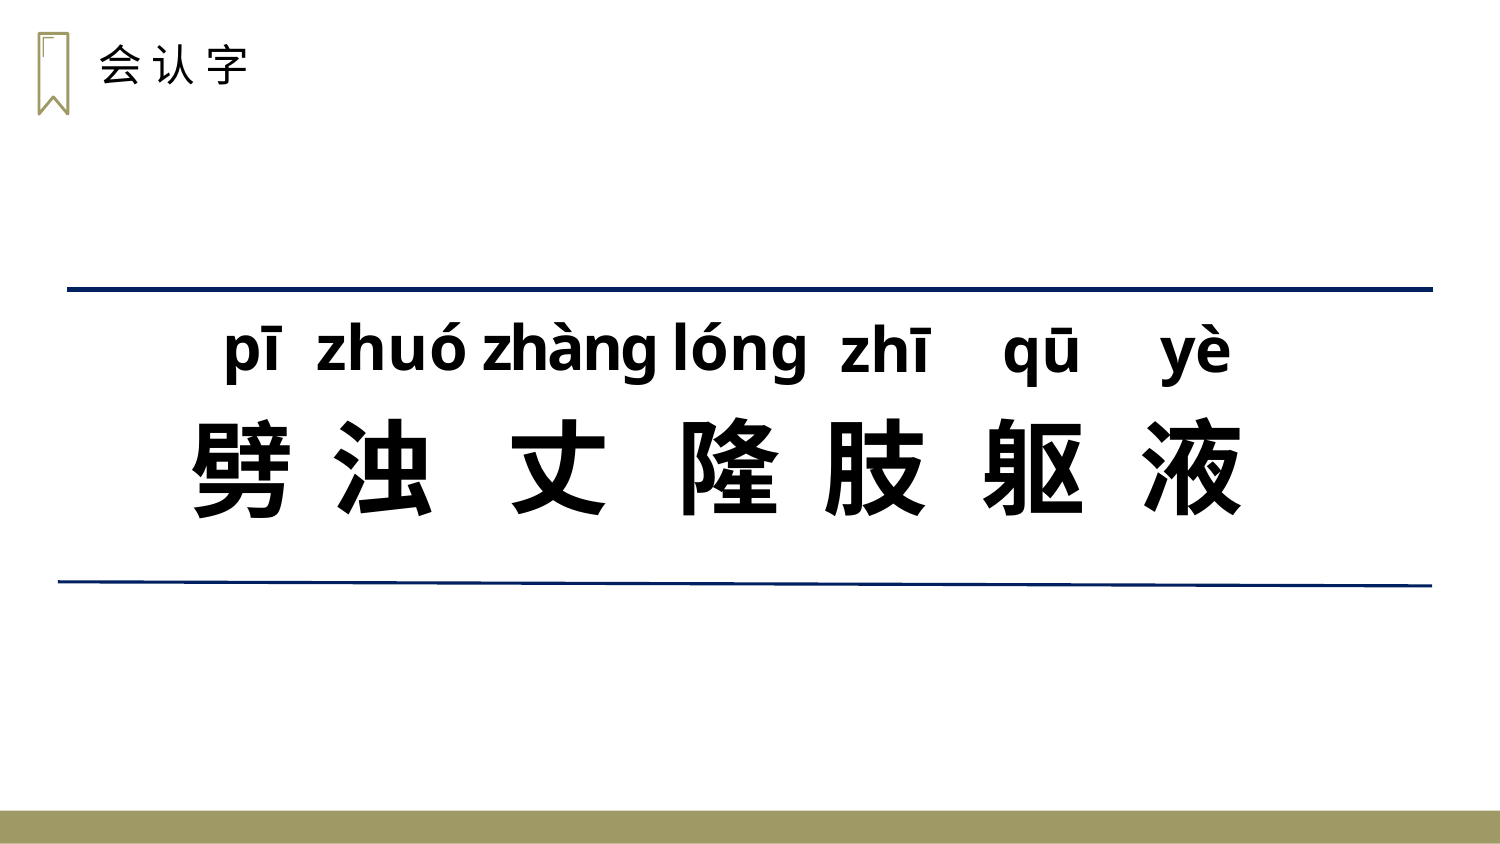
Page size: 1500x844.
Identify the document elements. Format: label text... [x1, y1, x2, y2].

text_box zhàng [471, 302, 660, 389]
text_box 肢 [811, 397, 966, 534]
text_box 浊 [318, 397, 473, 534]
text_box 液 [1128, 396, 1283, 533]
text_box zhī [829, 304, 956, 391]
text_box qū [990, 304, 1113, 391]
text_box 隆 [664, 396, 819, 533]
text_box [57, 581, 1433, 586]
text_box 会 认 字 [86, 32, 261, 96]
text_box 丈 [495, 396, 650, 533]
text_box lóng [660, 302, 835, 389]
text_box 劈 [179, 399, 333, 536]
text_box [0, 224, 1500, 652]
text_box yè [1149, 304, 1256, 391]
text_box pī [211, 302, 305, 389]
text_box 躯 [970, 397, 1124, 534]
text_box zhuó [305, 302, 471, 389]
